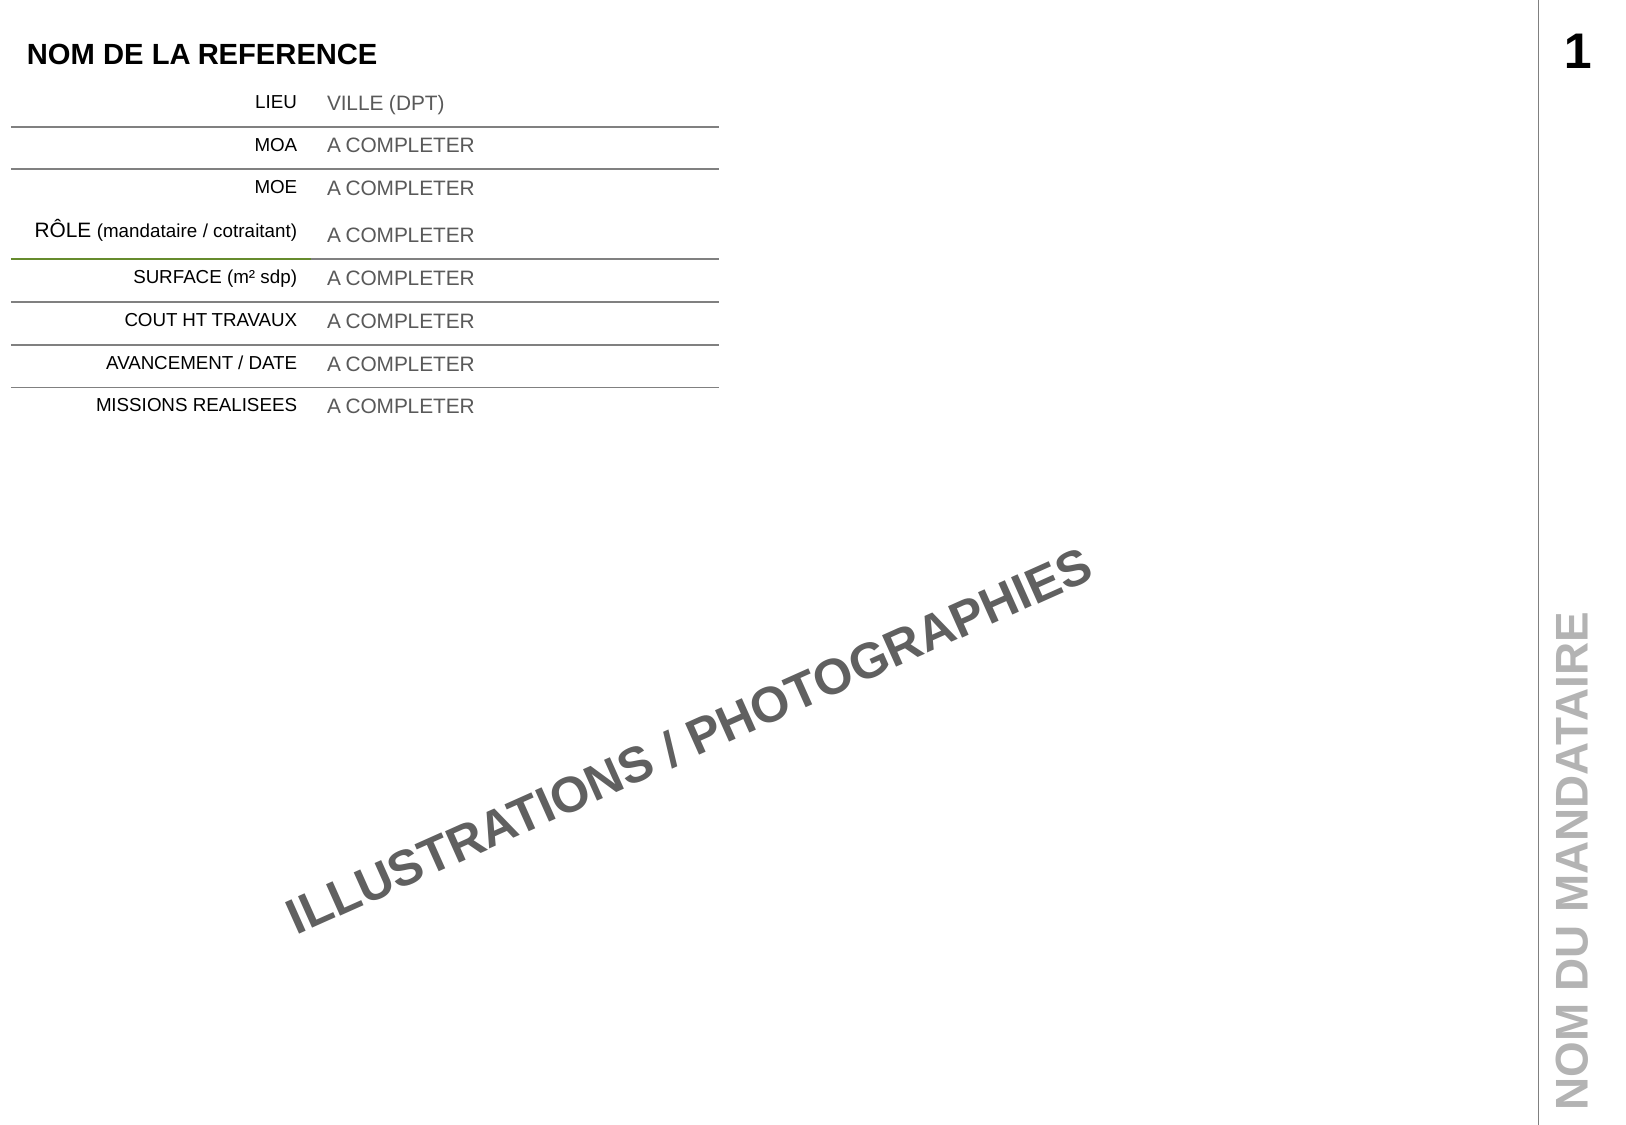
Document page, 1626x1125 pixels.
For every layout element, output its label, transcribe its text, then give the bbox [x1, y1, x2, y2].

text_box 1 [1542, 11, 1614, 87]
table_header NOM DE LA REFERENCE [13, 31, 717, 83]
table_cell MISSIONS REALISEES [13, 388, 311, 458]
table_cell AVANCEMENT / DATE [13, 346, 311, 387]
text_box NOM DU MANDATAIRE [1539, 0, 1625, 1125]
text_box ILLUSTRATIONS / PHOTOGRAPHIES [261, 433, 1329, 984]
table_cell COUT HT TRAVAUX [13, 303, 311, 344]
table_cell A COMPLETER [313, 128, 717, 168]
table_cell MOE RÔLE (mandataire / cotraitant) [13, 170, 311, 258]
table_cell A COMPLETER [313, 260, 717, 301]
table_cell A COMPLETER [313, 388, 717, 458]
table_cell A COMPLETER [313, 303, 717, 344]
table_cell A COMPLETER A COMPLETER [313, 170, 717, 258]
table_cell SURFACE (m² sdp) [13, 260, 311, 301]
table_cell A COMPLETER [313, 346, 717, 387]
table_cell VILLE (DPT) [313, 87, 717, 126]
table_cell MOA [13, 128, 311, 168]
table_cell LIEU [13, 85, 311, 126]
